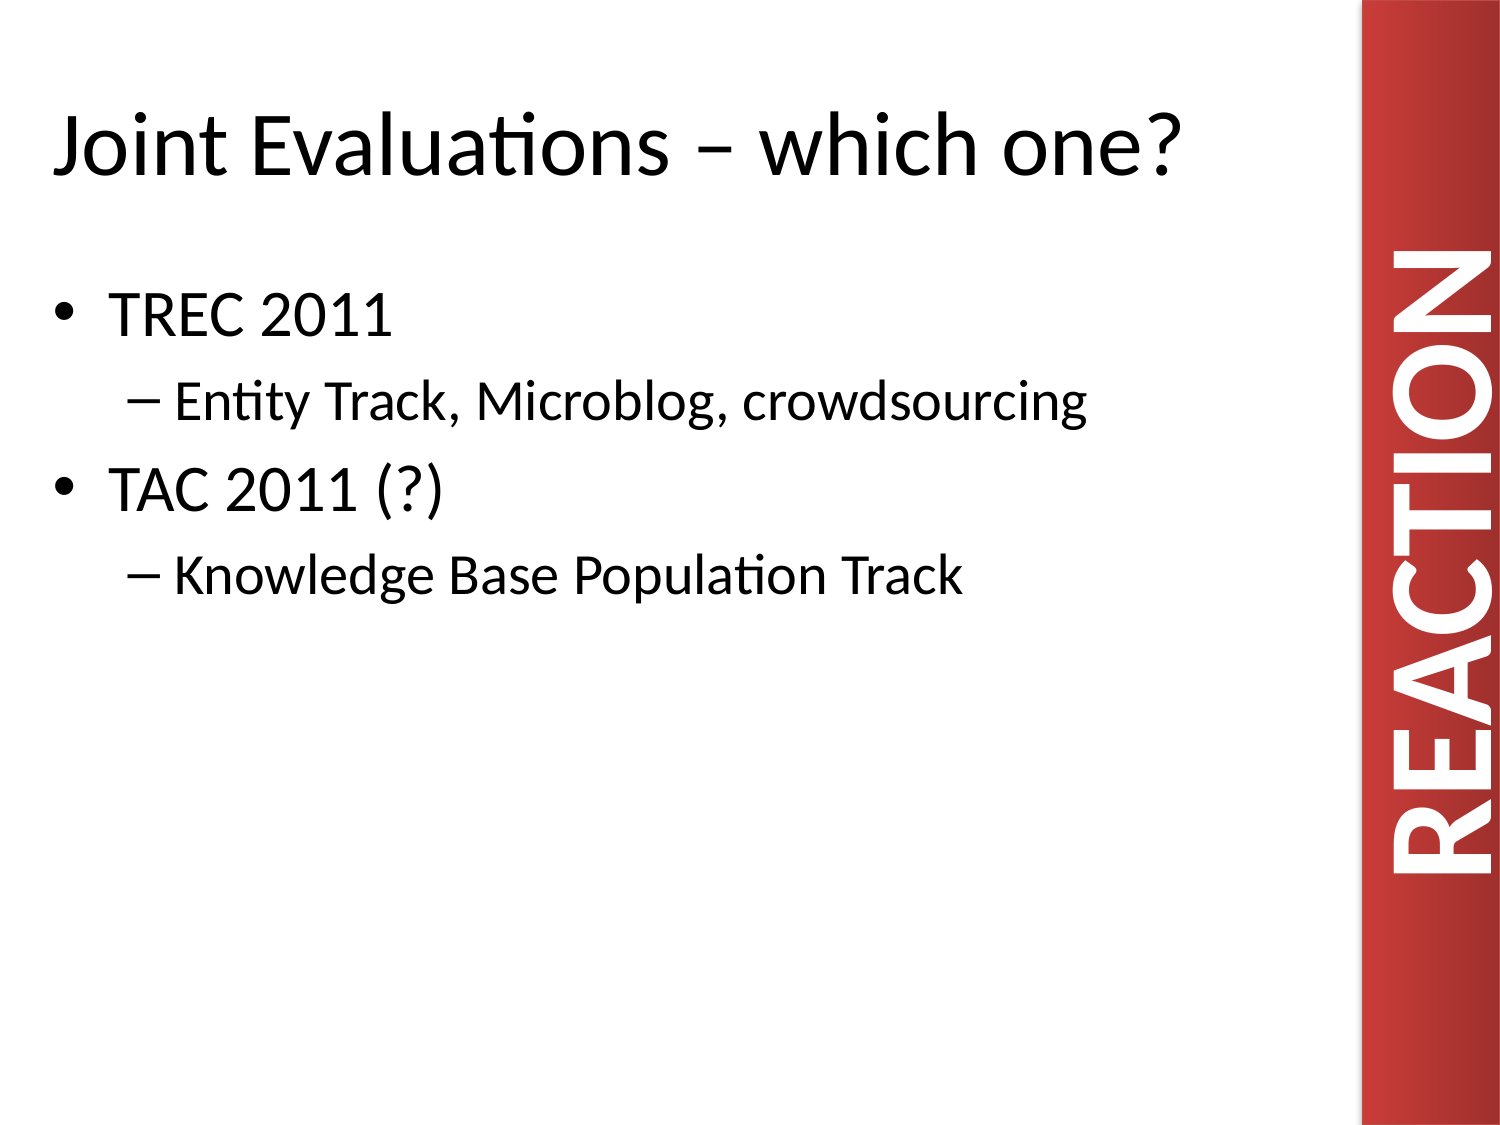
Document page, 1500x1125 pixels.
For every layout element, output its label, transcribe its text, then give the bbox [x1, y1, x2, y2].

list TREC 2011 Entity Track, Microblog, crowdsourcing TAC 2011 (?) Knowledge Base Population Track [37, 262, 1388, 1006]
title Joint Evaluations – which one? [37, 44, 1388, 233]
